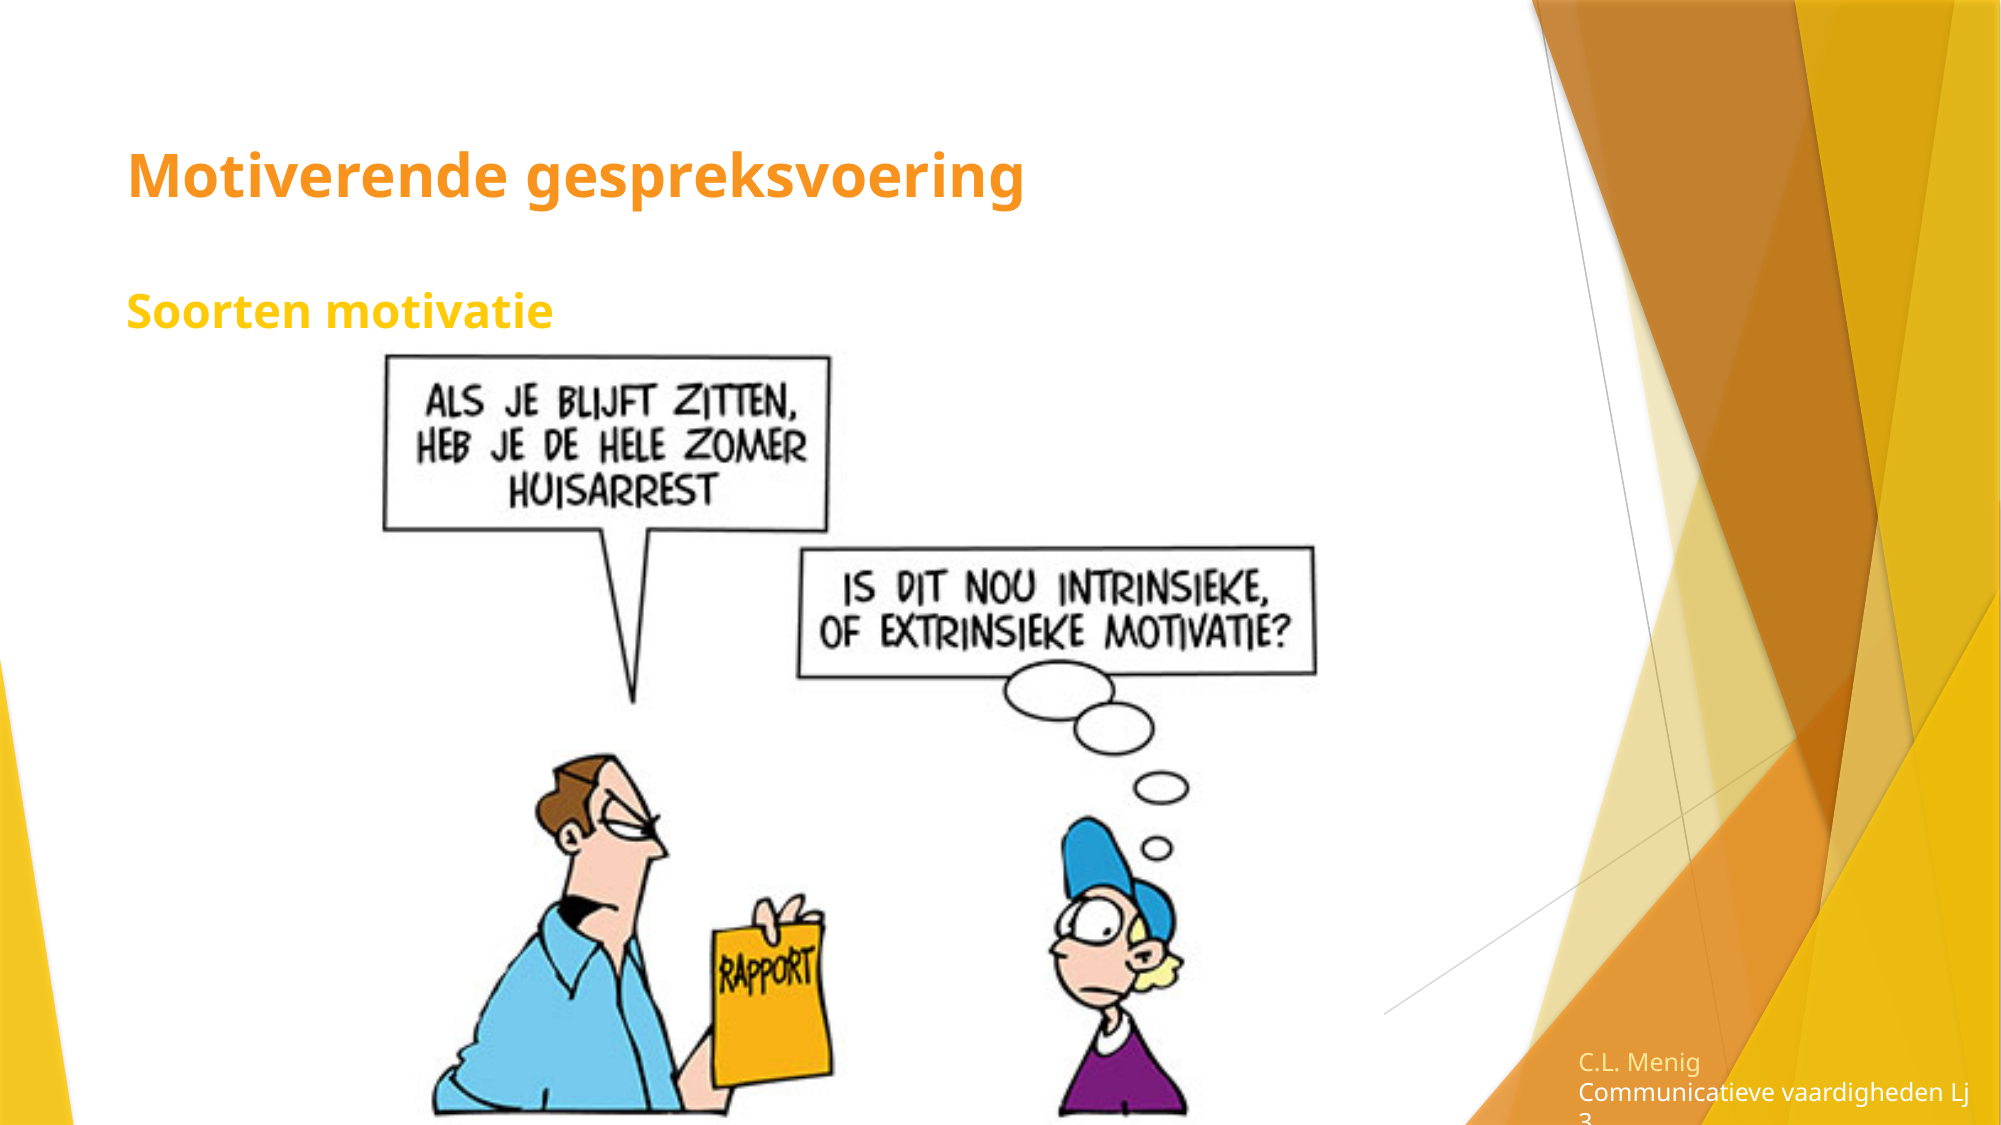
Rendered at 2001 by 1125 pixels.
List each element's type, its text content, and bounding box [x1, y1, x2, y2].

picture [316, 348, 1384, 1125]
text_box C.L. Menig Communicatieve vaardigheden Lj 3 [1563, 1038, 2000, 1125]
text_box Motiverende gespreksvoering Soorten motivatie [111, 129, 1522, 347]
